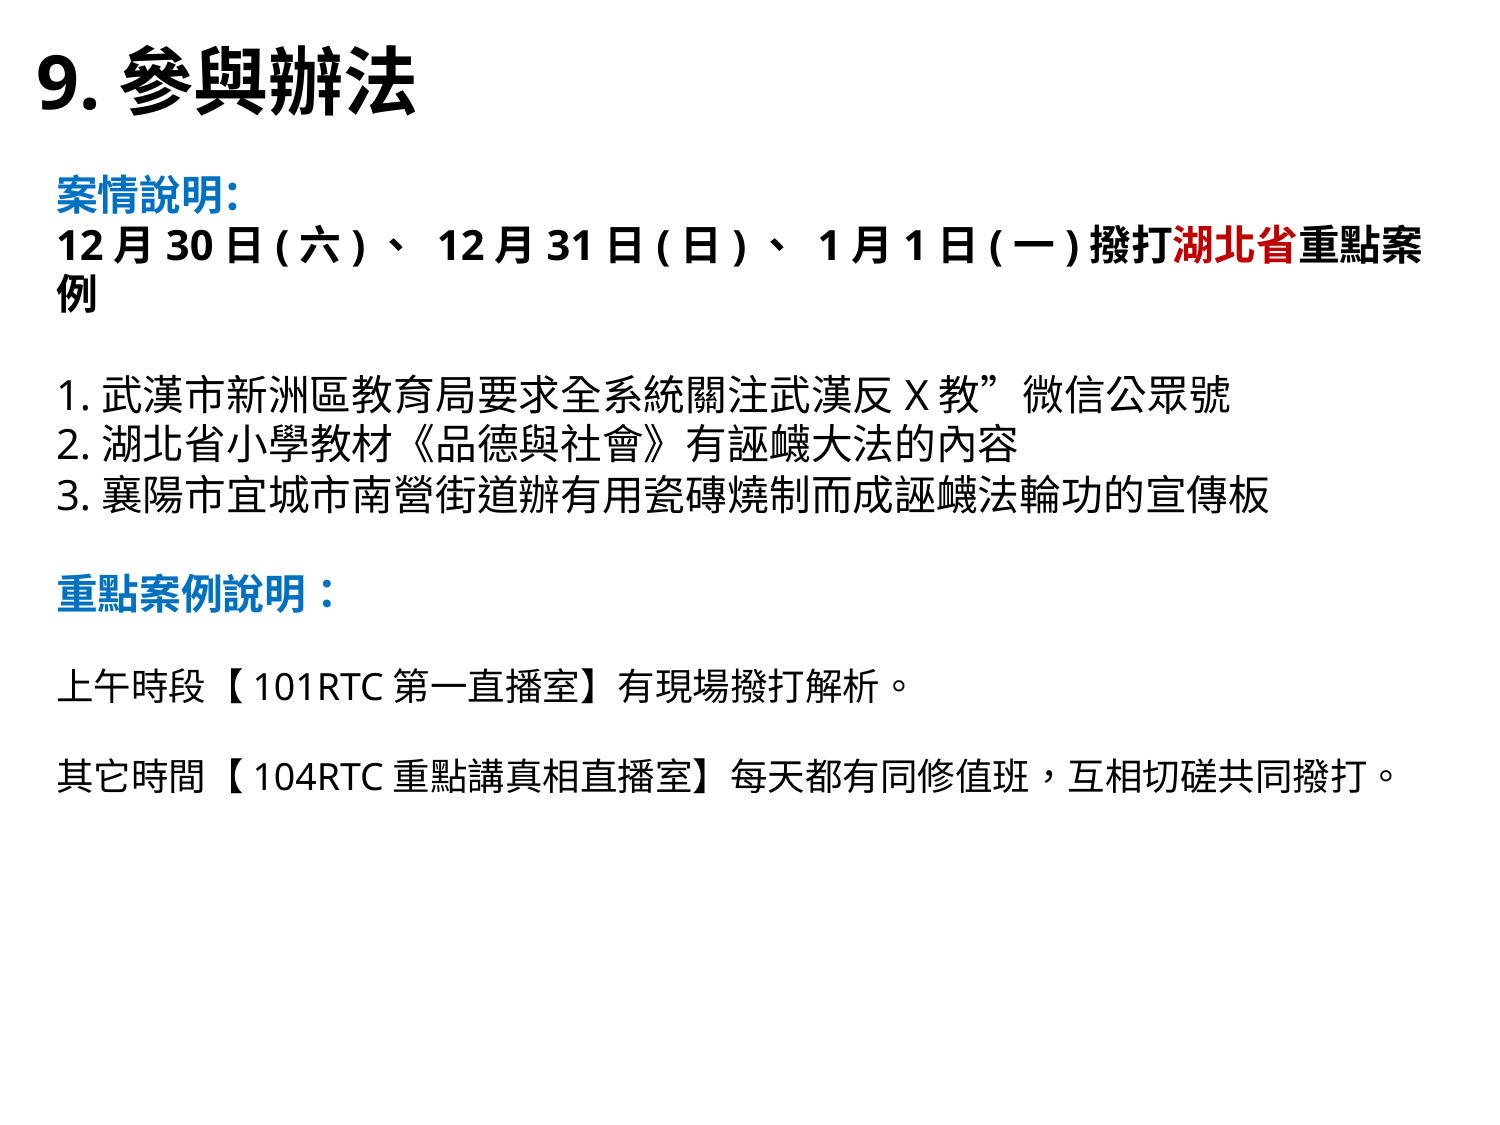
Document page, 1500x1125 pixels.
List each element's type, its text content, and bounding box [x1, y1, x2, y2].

text_box 9.參與辦法 [21, 27, 434, 132]
text_box 案情說明： 12月30日(六)、 12月31日(日)、 1月1日(一)撥打湖北省重點案例 1.武漢市新洲區教育局要求全系統關注武漢反X教”微信公眾號 2.湖北省小學教材《品德與社會》有誣衊大法的內容 3.襄陽市宜城市南營街道辦有用瓷磚燒制而成誣衊法輪功的宣傳板 重點案例說明： 上午時段【101RTC第一直播室】有現場撥打解析。 其它時間【104RTC重點講真相直播室】每天都有同修值班，互相切磋共同撥打。 [41, 160, 1462, 806]
